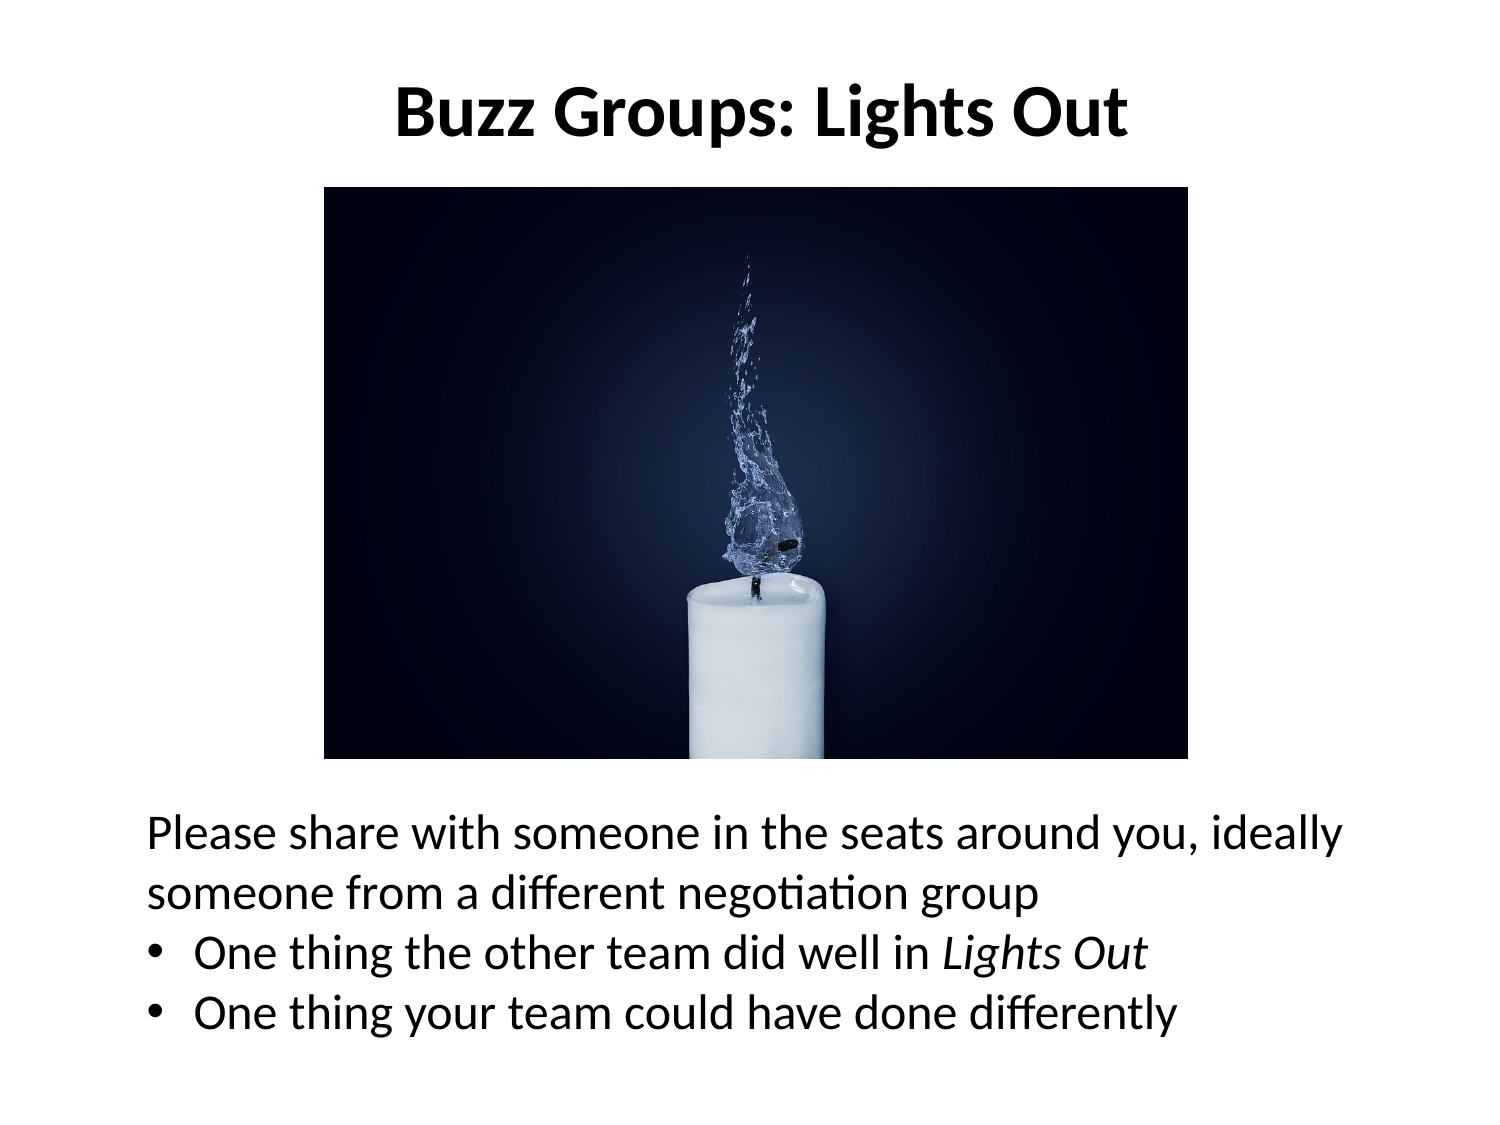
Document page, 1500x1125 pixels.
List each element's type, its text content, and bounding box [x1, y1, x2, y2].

text_box Buzz Groups: Lights Out [87, 12, 1438, 200]
text_box Please share with someone in the seats around you, ideally someone from a different negotiation group One thing the other team did well in Lights Out One thing your team could have done differently [131, 792, 1500, 1048]
picture [324, 187, 1188, 760]
